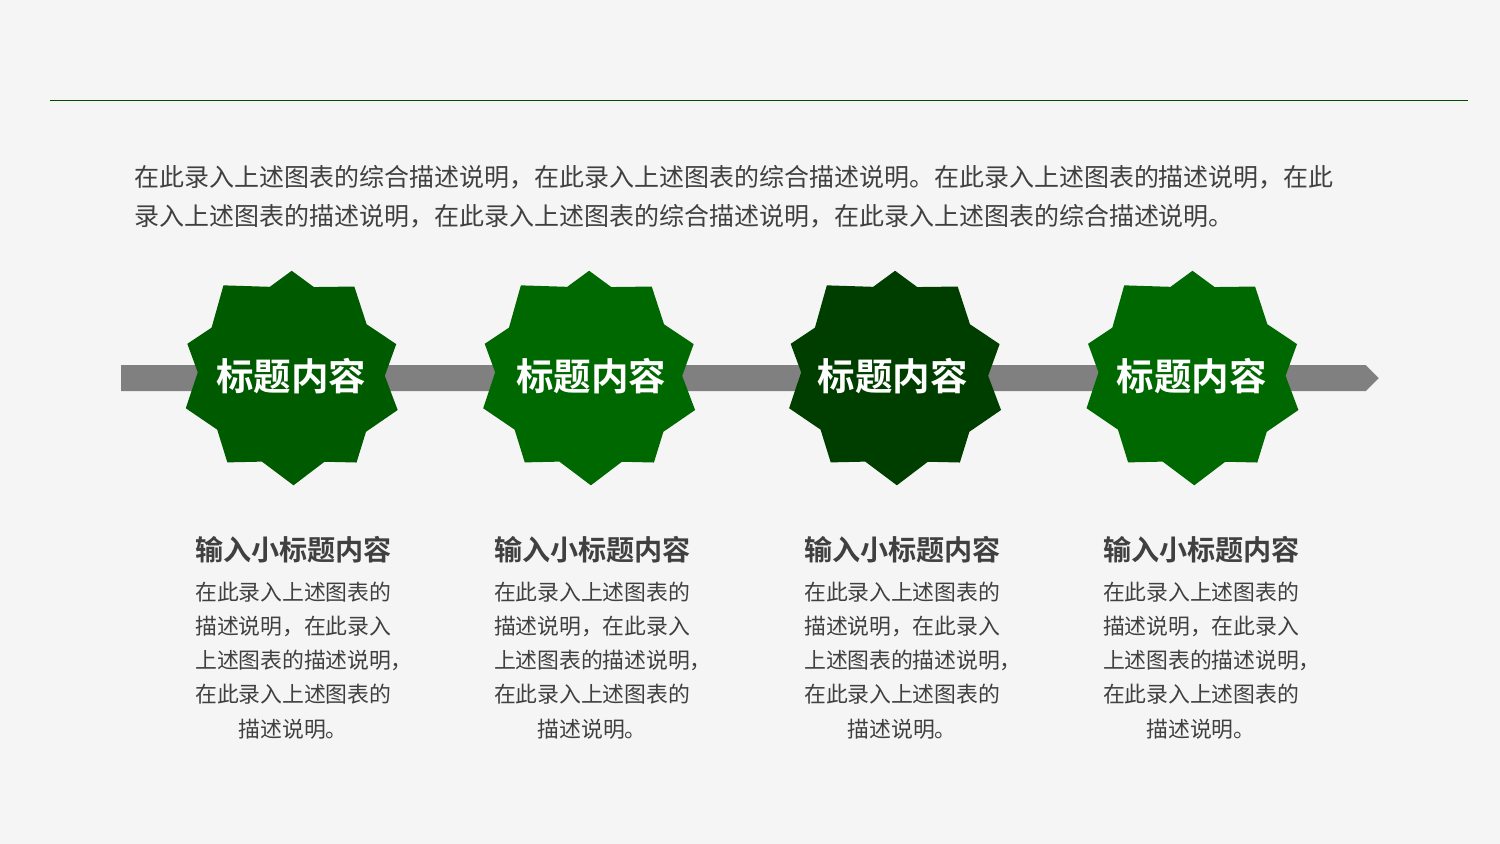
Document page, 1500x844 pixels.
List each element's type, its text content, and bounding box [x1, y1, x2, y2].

text_box [684, 364, 799, 393]
text_box 标题内容 [500, 345, 682, 405]
text_box 在此录入上述图表的描述说明，在此录入上述图表的描述说明，在此录入上述图表的描述说明。 [1082, 565, 1321, 747]
text_box [1085, 269, 1300, 487]
text_box [387, 364, 493, 393]
text_box [120, 364, 196, 393]
text_box 标题内容 [802, 345, 983, 405]
text_box 输入小标题内容 [1092, 527, 1312, 565]
text_box 在此录入上述图表的综合描述说明，在此录入上述图表的综合描述说明。在此录入上述图表的描述说明，在此录入上述图表的描述说明，在此录入上述图表的综合描述说明，在此录入上述图表的综合描述说明。 [123, 147, 1370, 237]
text_box 标题内容 [201, 345, 382, 405]
text_box 在此录入上述图表的描述说明，在此录入上述图表的描述说明，在此录入上述图表的描述说明。 [473, 565, 712, 747]
text_box 在此录入上述图表的描述说明，在此录入上述图表的描述说明，在此录入上述图表的描述说明。 [174, 565, 413, 747]
text_box [990, 364, 1097, 393]
text_box [481, 269, 697, 487]
text_box 标题内容 [1101, 345, 1282, 405]
text_box 输入小标题内容 [184, 527, 404, 565]
text_box 在此录入上述图表的描述说明，在此录入上述图表的描述说明，在此录入上述图表的描述说明。 [783, 565, 1022, 747]
text_box [787, 269, 1003, 487]
text_box 输入小标题内容 [483, 527, 703, 565]
text_box 输入小标题内容 [793, 527, 1013, 565]
text_box [184, 269, 399, 487]
text_box [1287, 364, 1381, 393]
